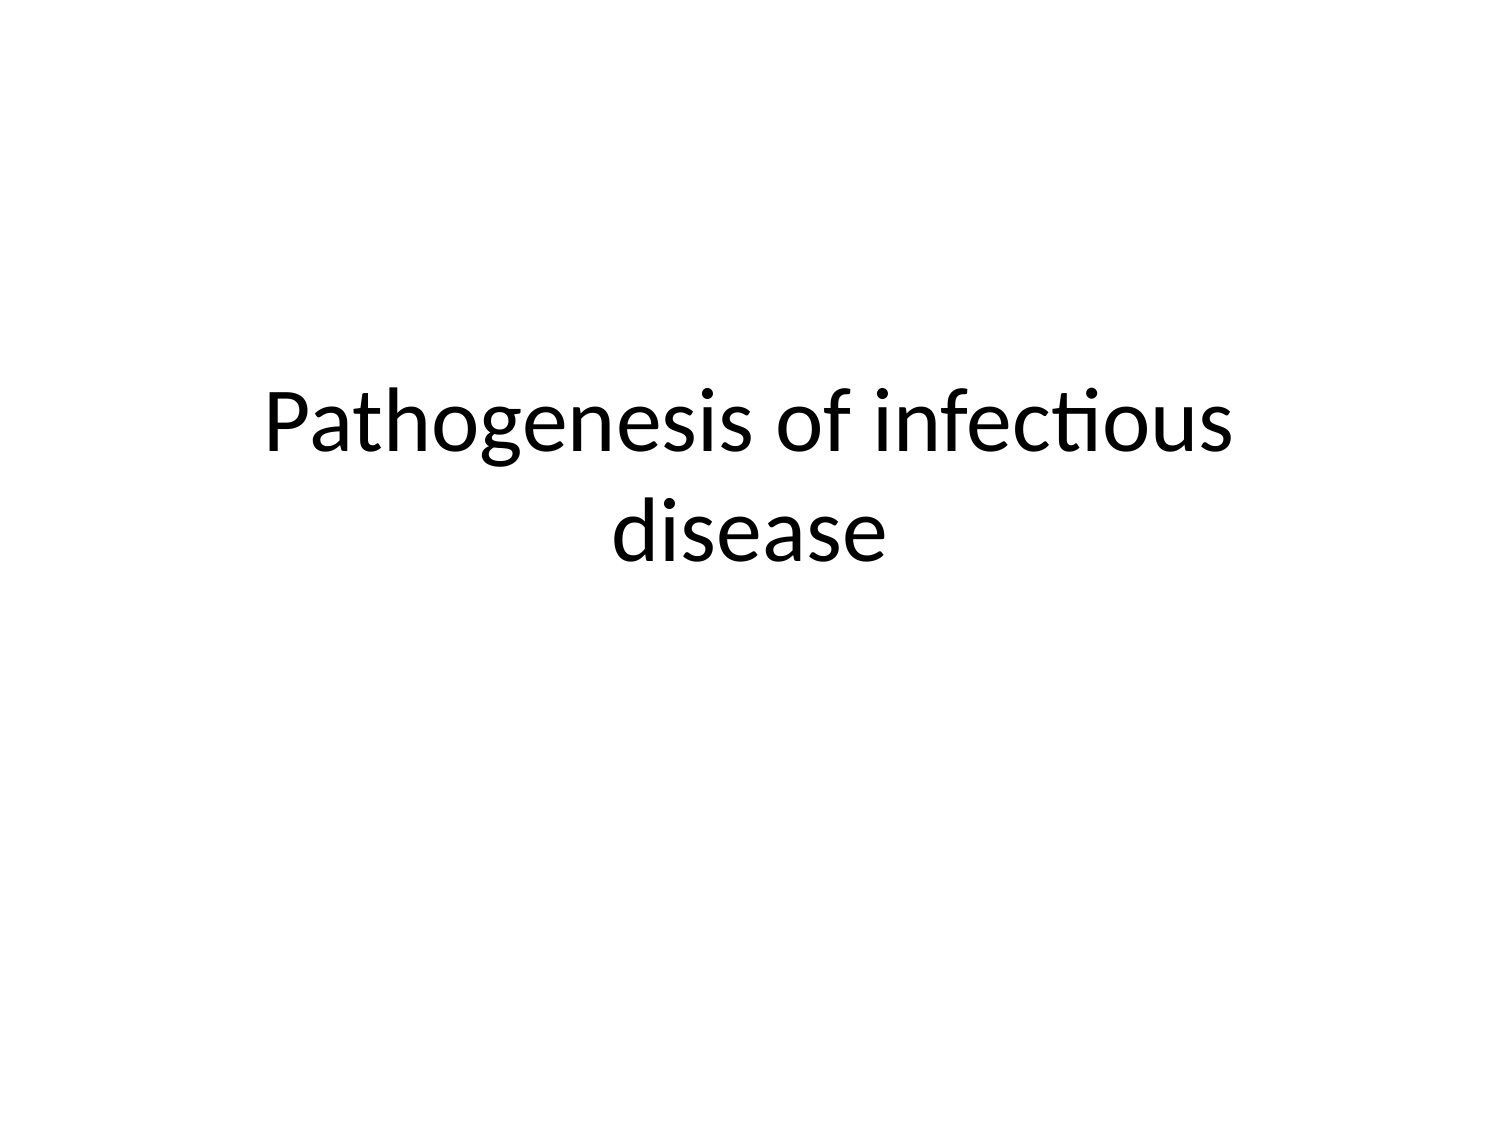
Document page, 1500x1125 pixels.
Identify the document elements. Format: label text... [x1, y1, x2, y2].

title Pathogenesis of infectious disease [112, 349, 1388, 591]
